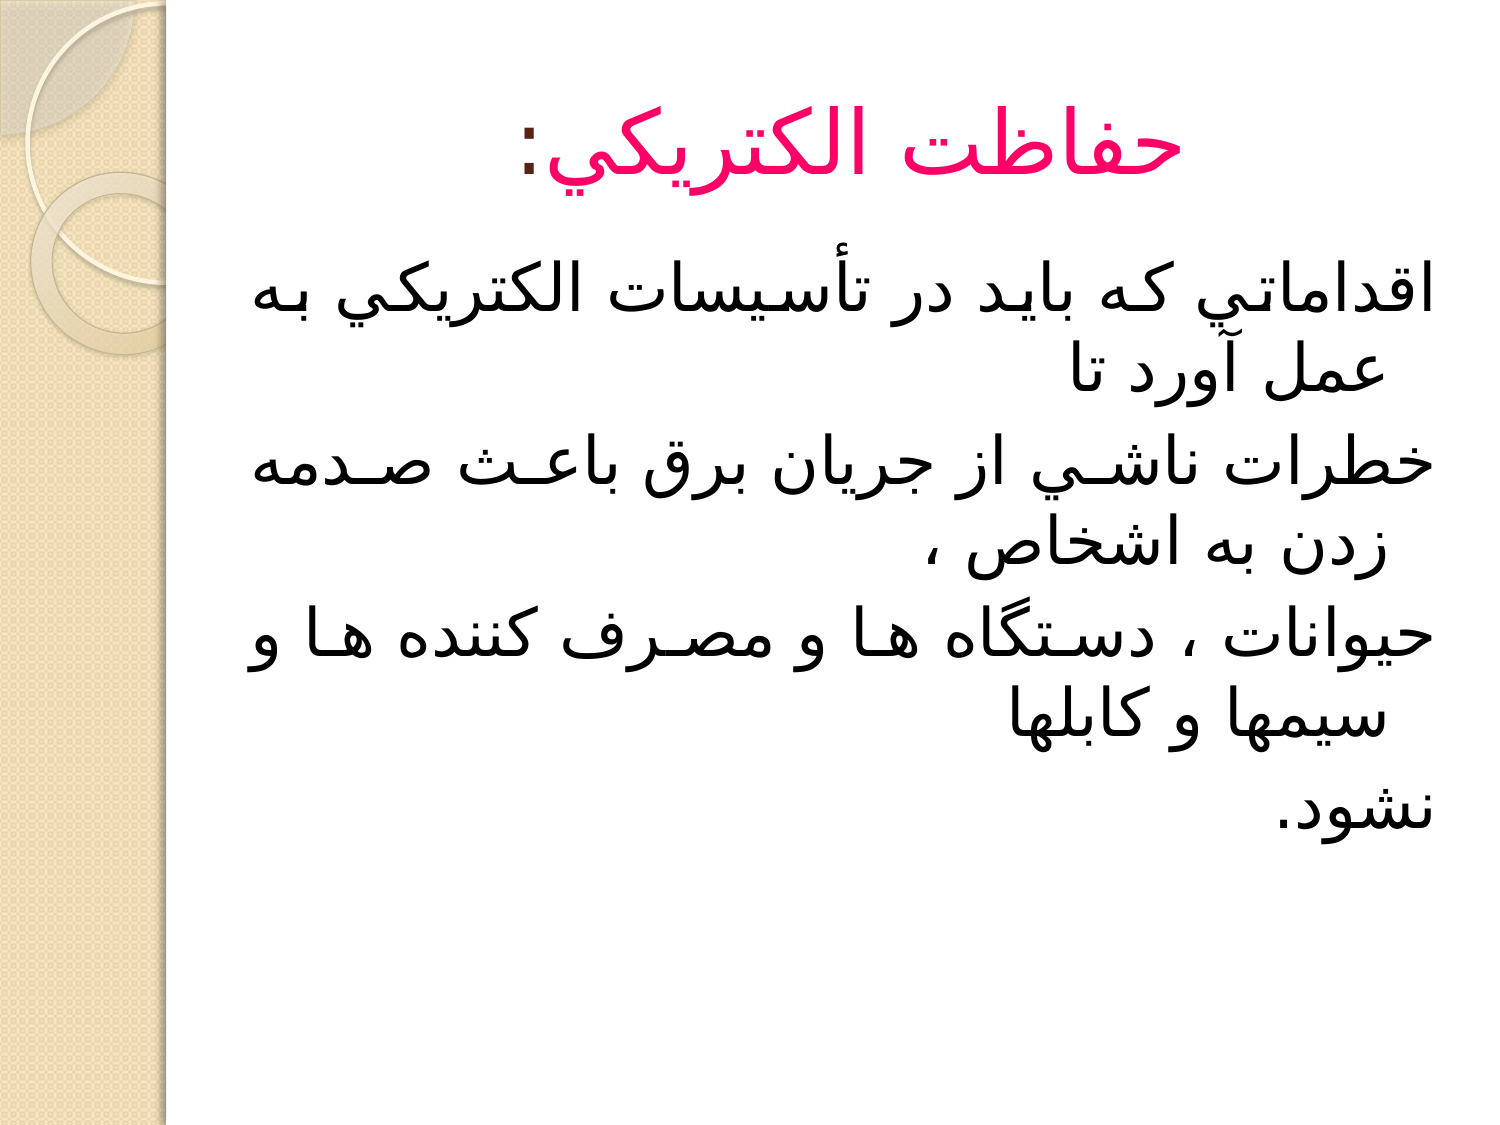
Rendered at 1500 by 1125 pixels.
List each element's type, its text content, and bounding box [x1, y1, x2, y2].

list اقداماتي كه بايد در تأسيسات الكتريكي به عمل آورد تا خطرات ناشي از جريان برق باعث صدمه زدن به اشخاص ‎‌‌، حيوانات ، دستگاه ها و مصرف كننده ها و سيمها و كابلها نشود. [235, 237, 1466, 1025]
title حفاظت الكتريكي: [235, 45, 1466, 233]
